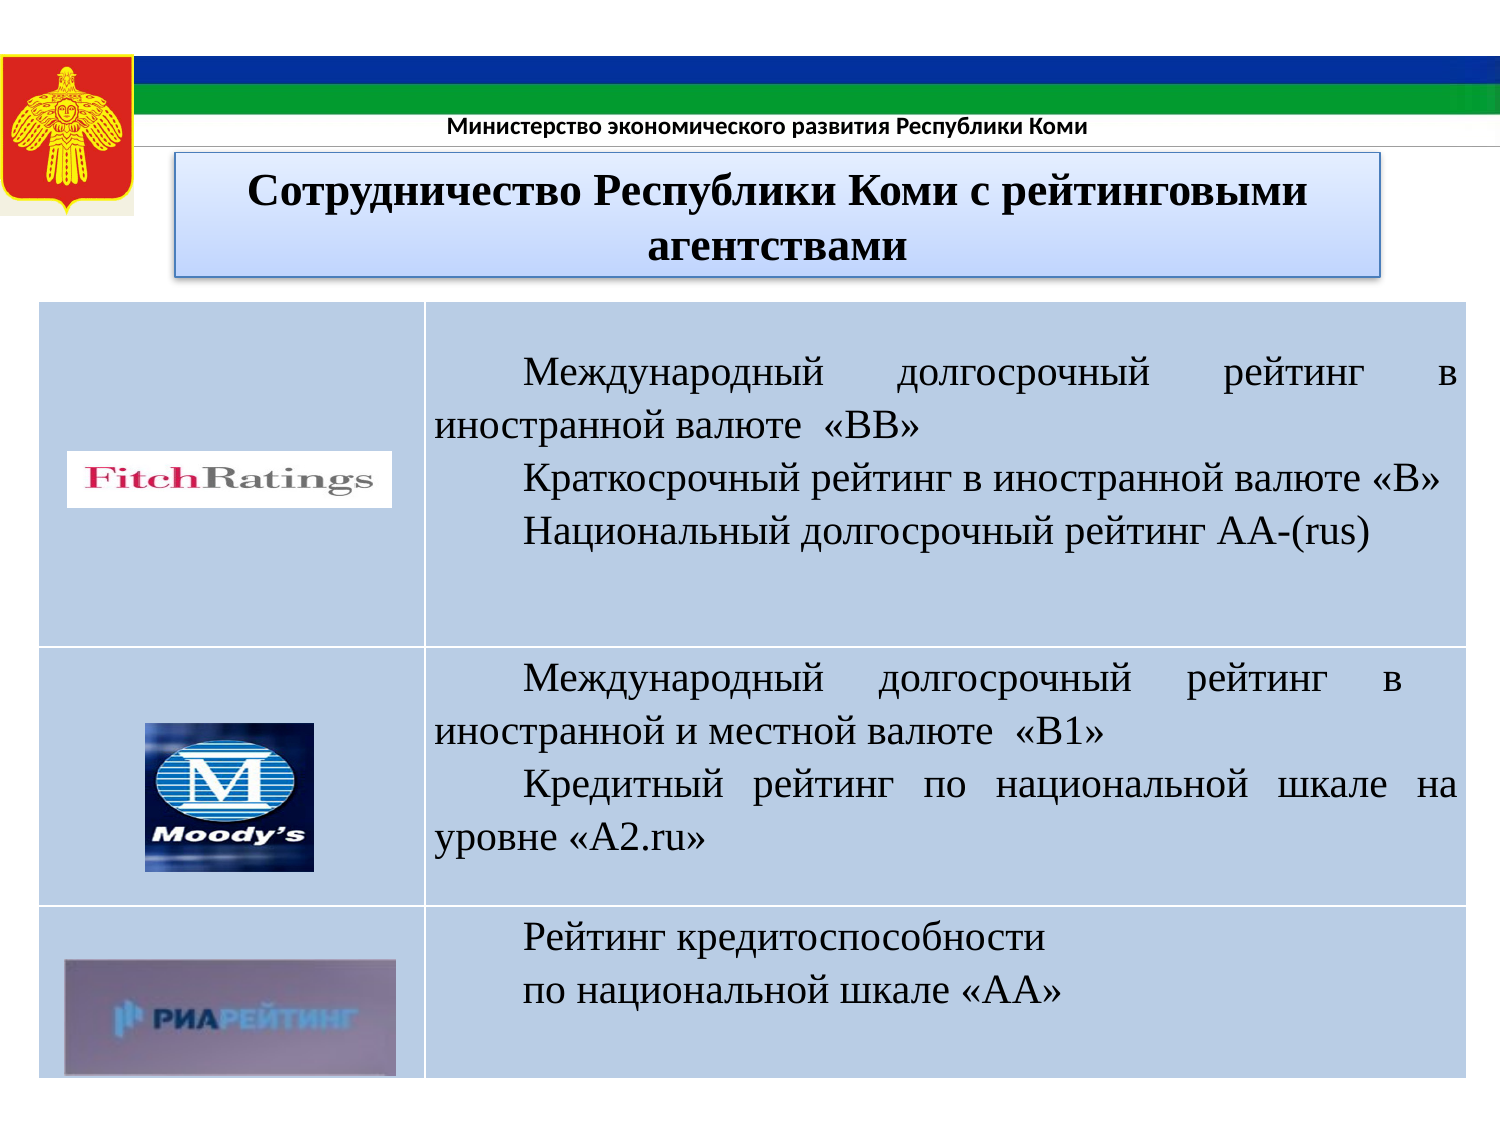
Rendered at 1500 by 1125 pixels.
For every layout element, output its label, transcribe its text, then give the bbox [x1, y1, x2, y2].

picture [63, 959, 396, 1076]
table_header Международный долгосрочный рейтинг в иностранной валюте «BВ» Краткосрочный рейтинг в иностранной валюте «В» Национальный долгосрочный рейтинг AА-(rus) [426, 302, 1466, 646]
picture [0, 54, 1500, 216]
text_box Сотрудничество Республики Коми с рейтинговыми агентствами [174, 155, 1381, 278]
table_header [39, 302, 424, 646]
table_cell Рейтинг кредитоспособности по национальной шкале «АА» [426, 907, 1466, 1078]
picture [145, 723, 314, 872]
table_cell [39, 907, 424, 1078]
picture [67, 451, 392, 509]
table_cell Международный долгосрочный рейтинг в иностранной и местной валюте «B1» Кредитный рейтинг по национальной шкале на уровне «А2.ru» [426, 648, 1466, 905]
table_cell [39, 648, 424, 905]
